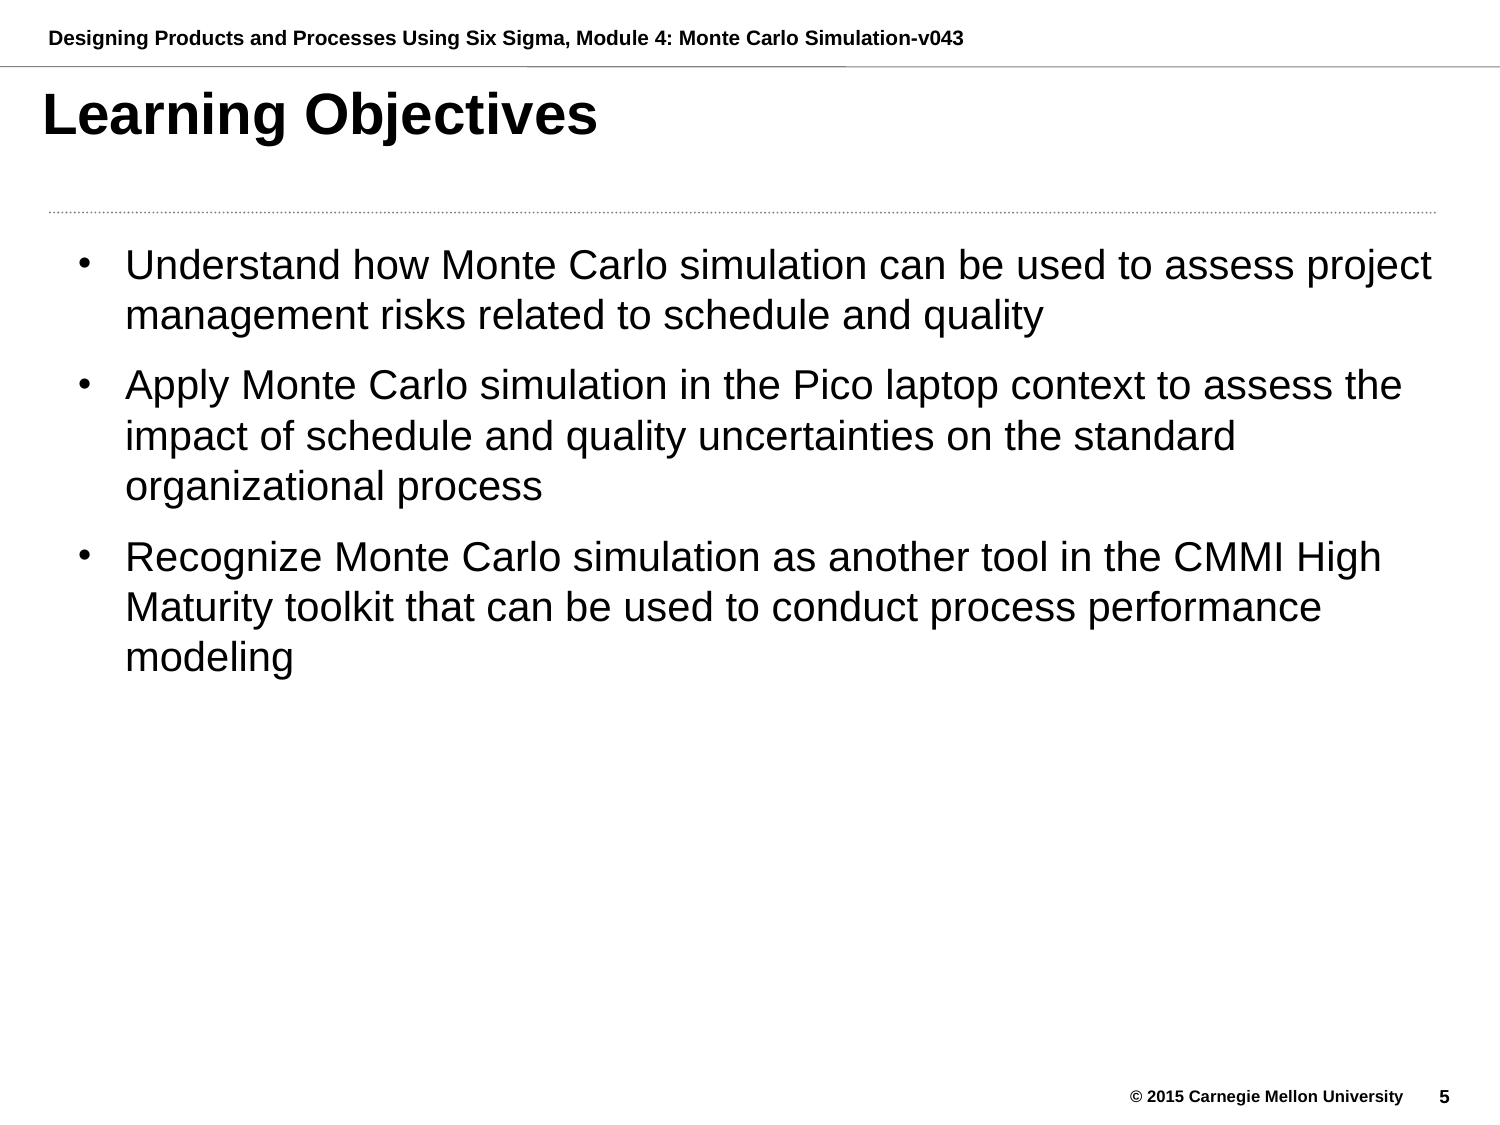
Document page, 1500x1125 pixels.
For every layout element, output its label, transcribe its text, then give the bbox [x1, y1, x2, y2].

title Learning Objectives [42, 89, 1438, 146]
list Understand how Monte Carlo simulation can be used to assess project management risks related to schedule and quality Apply Monte Carlo simulation in the Pico laptop context to assess the impact of schedule and quality uncertainties on the standard organizational process Recognize Monte Carlo simulation as another tool in the CMMI High Maturity toolkit that can be used to conduct process performance modeling [50, 237, 1437, 1000]
